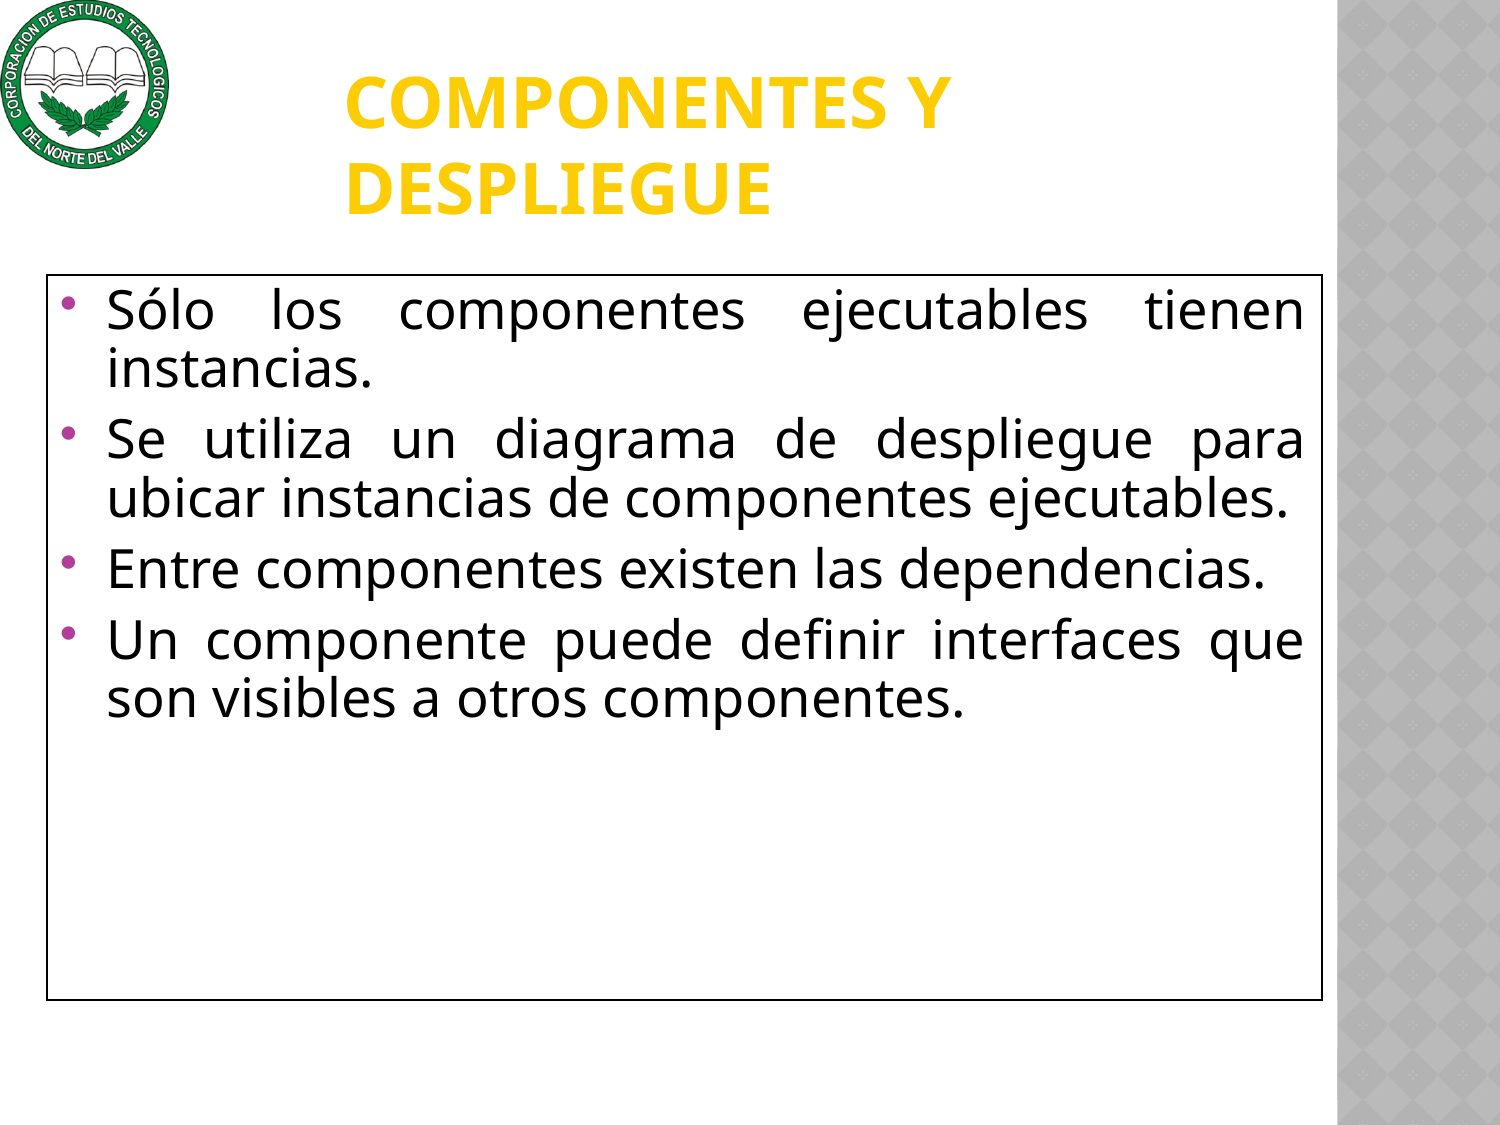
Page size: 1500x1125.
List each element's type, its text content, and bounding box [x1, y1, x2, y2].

title Componentes y Despliegue [328, 50, 1341, 238]
list Sólo los componentes ejecutables tienen instancias. Se utiliza un diagrama de despliegue para ubicar instancias de componentes ejecutables. Entre componentes existen las dependencias. Un componente puede definir interfaces que son visibles a otros componentes. [46, 274, 1323, 1001]
picture [0, 0, 169, 169]
